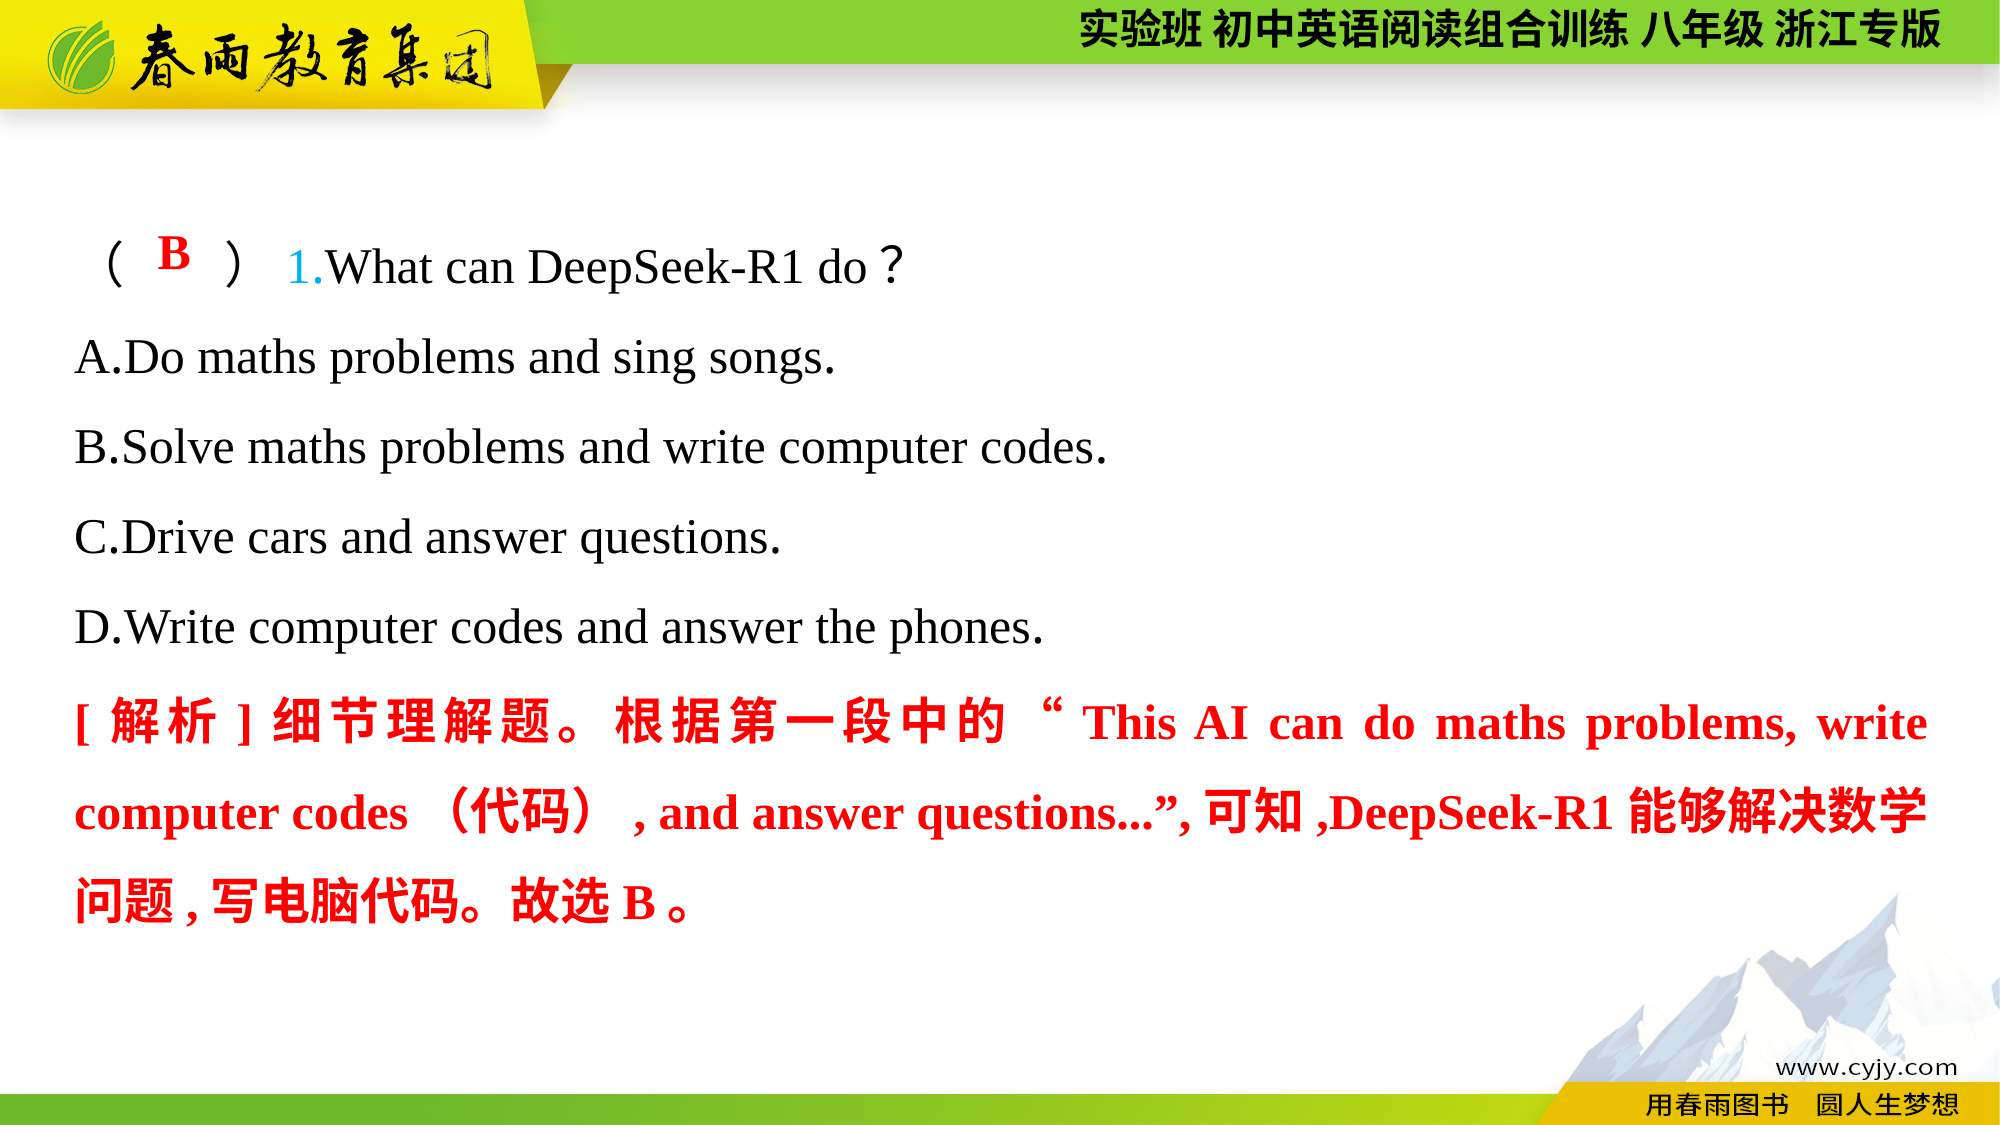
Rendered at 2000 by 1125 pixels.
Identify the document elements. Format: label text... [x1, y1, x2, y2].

list （ ）1.What can DeepSeek-R1 do？ A.Do maths problems and sing songs. B.Solve maths problems and write computer codes. C.Drive cars and answer questions. D.Write computer codes and answer the phones. [59, 196, 1944, 652]
picture [0, 0, 2000, 1125]
text_box B [142, 212, 206, 288]
text_box [解析]细节理解题。根据第一段中的“This AI can do maths problems, write computer codes（代码）, and answer questions...”,可知,DeepSeek-R1能够解决数学问题,写电脑代码。故选B。 [59, 652, 1944, 938]
